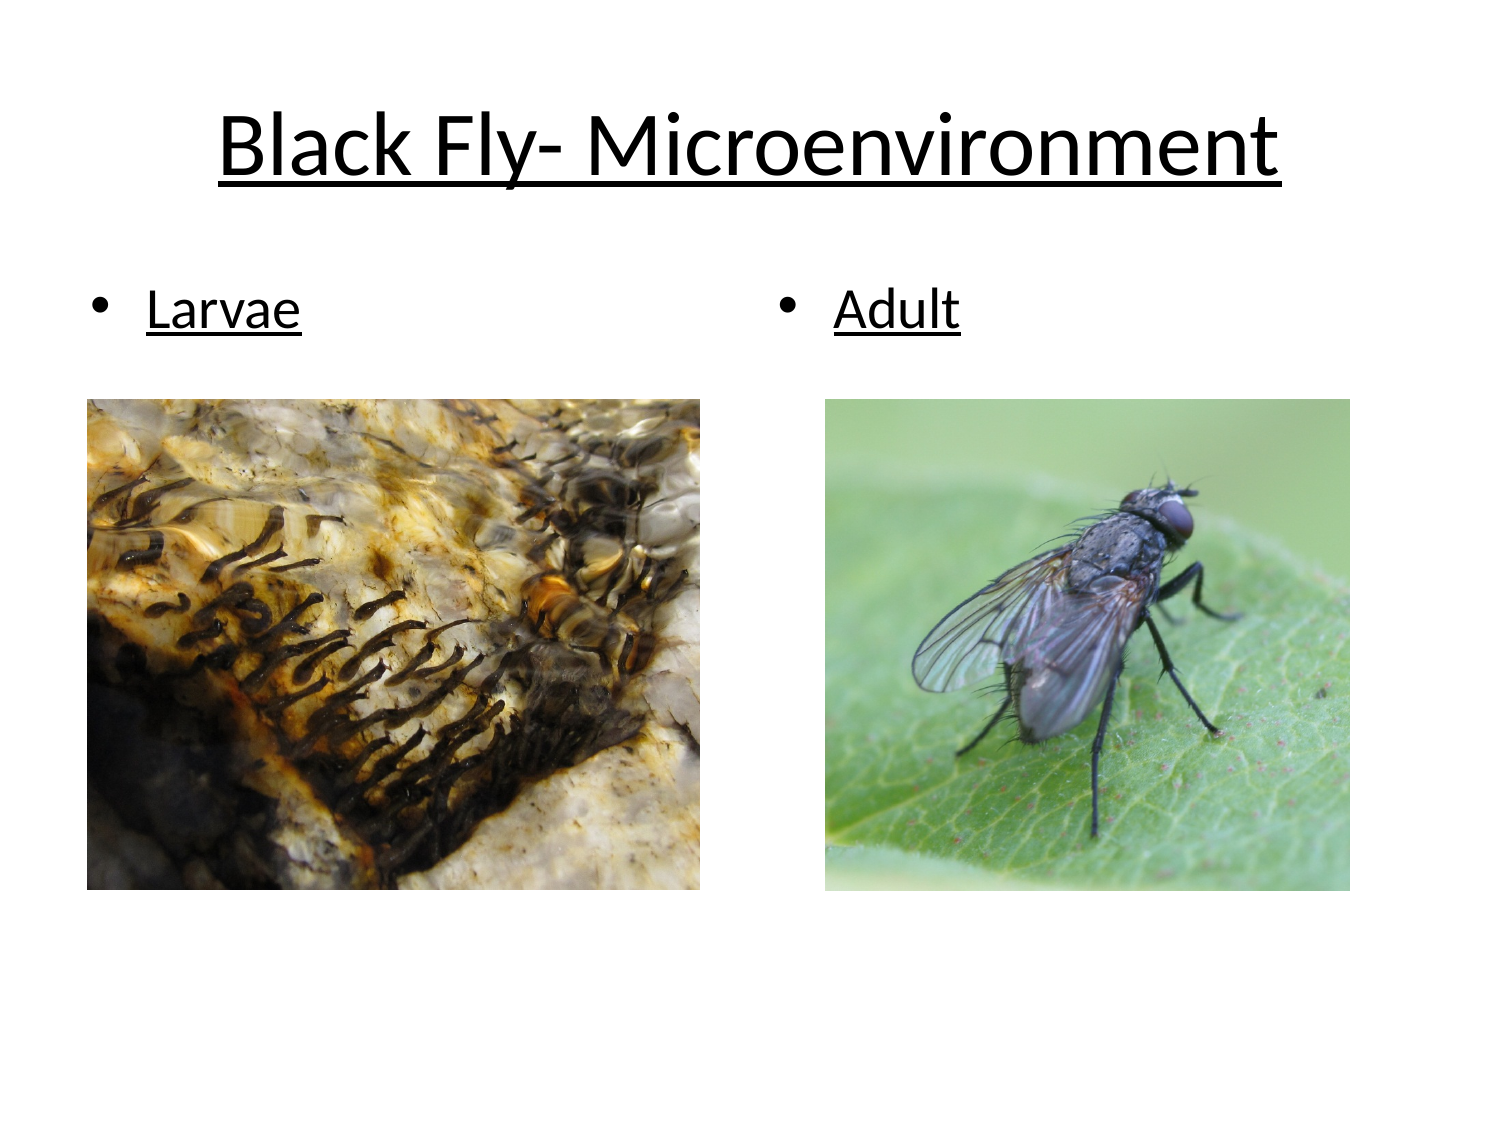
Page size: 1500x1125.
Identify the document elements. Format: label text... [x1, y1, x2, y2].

title Black Fly- Microenvironment [75, 45, 1425, 233]
list Larvae [75, 262, 738, 375]
picture [87, 399, 701, 890]
picture [824, 399, 1351, 891]
list Adult [762, 262, 1425, 375]
